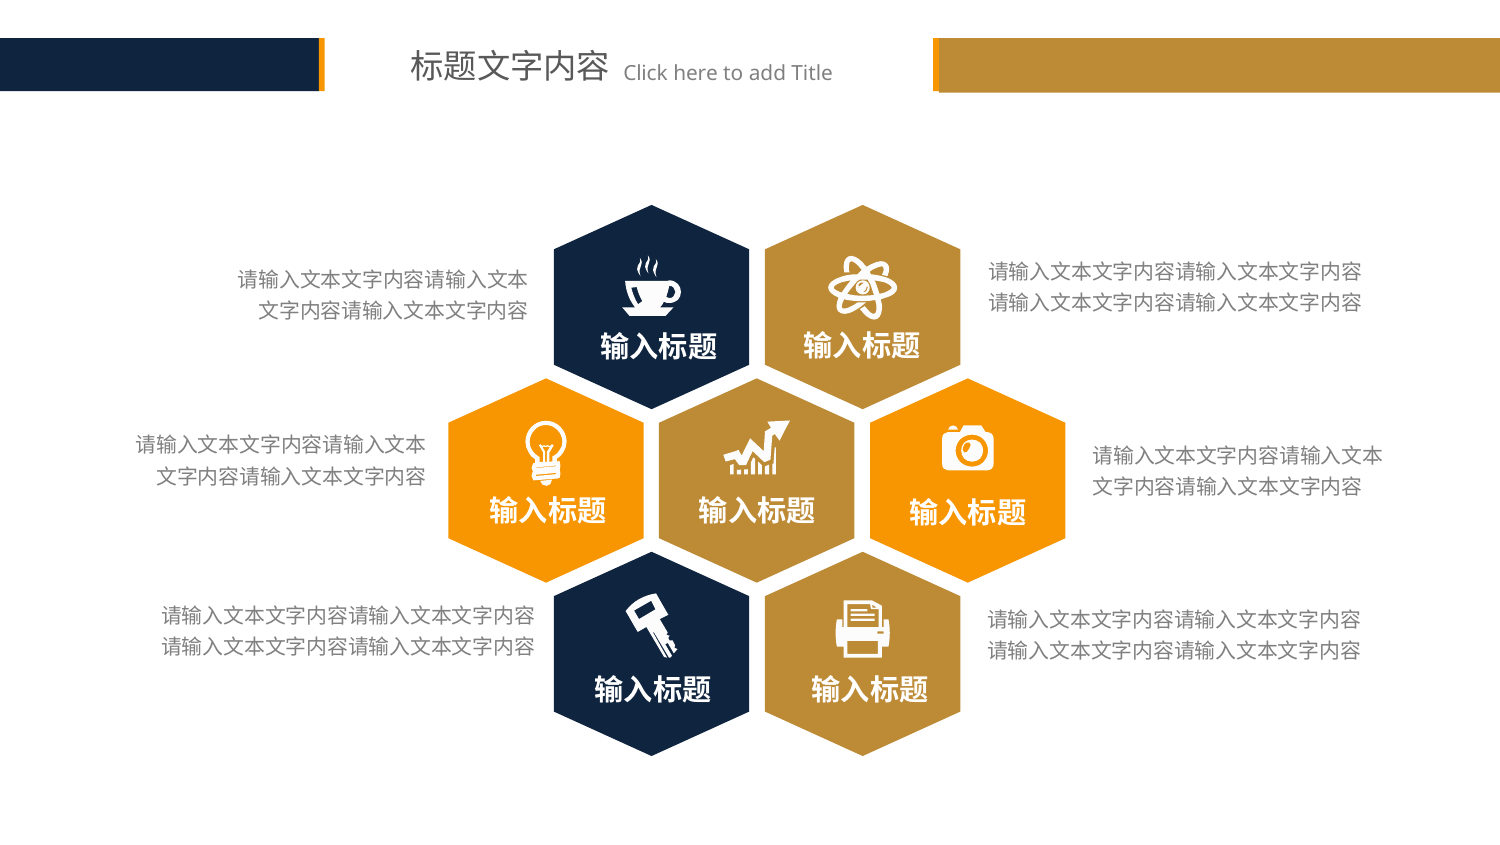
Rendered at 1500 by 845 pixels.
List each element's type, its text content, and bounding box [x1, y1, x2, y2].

text_box [637, 257, 642, 277]
text_box 输入标题 [583, 665, 723, 713]
text_box [870, 378, 1066, 583]
text_box [758, 461, 762, 475]
text_box [750, 457, 756, 475]
text_box [764, 204, 961, 410]
text_box 输入标题 [687, 486, 828, 534]
text_box [736, 468, 742, 475]
text_box [730, 463, 734, 475]
text_box [625, 593, 678, 658]
text_box 请输入文本文字内容请输入文本文字内容请输入文本文字内容请输入文本文字内容 [135, 590, 546, 665]
text_box [764, 551, 961, 757]
text_box [653, 258, 658, 278]
text_box 输入标题 [589, 322, 729, 369]
text_box 输入标题 [792, 321, 933, 368]
text_box [622, 280, 681, 316]
text_box 输入标题 [800, 665, 940, 713]
text_box [723, 420, 791, 466]
text_box 输入标题 [478, 486, 618, 533]
text_box [645, 255, 650, 274]
text_box [553, 551, 750, 757]
text_box 请输入文本文字内容请输入文本文字内容请输入文本文字内容 [216, 255, 540, 329]
text_box 输入标题 [897, 488, 1038, 535]
text_box [828, 255, 898, 320]
text_box 请输入文本文字内容请输入文本文字内容请输入文本文字内容 [1081, 430, 1400, 505]
text_box 请输入文本文字内容请输入文本文字内容请输入文本文字内容请输入文本文字内容 [977, 246, 1394, 321]
text_box 请输入文本文字内容请输入文本文字内容请输入文本文字内容 [114, 420, 438, 494]
text_box [553, 204, 750, 410]
text_box [942, 425, 994, 471]
text_box [772, 447, 776, 475]
text_box [658, 378, 855, 583]
text_box [764, 464, 770, 475]
text_box [448, 378, 644, 583]
text_box [525, 420, 567, 486]
text_box 请输入文本文字内容请输入文本文字内容请输入文本文字内容请输入文本文字内容 [976, 595, 1388, 669]
text_box [835, 600, 890, 658]
